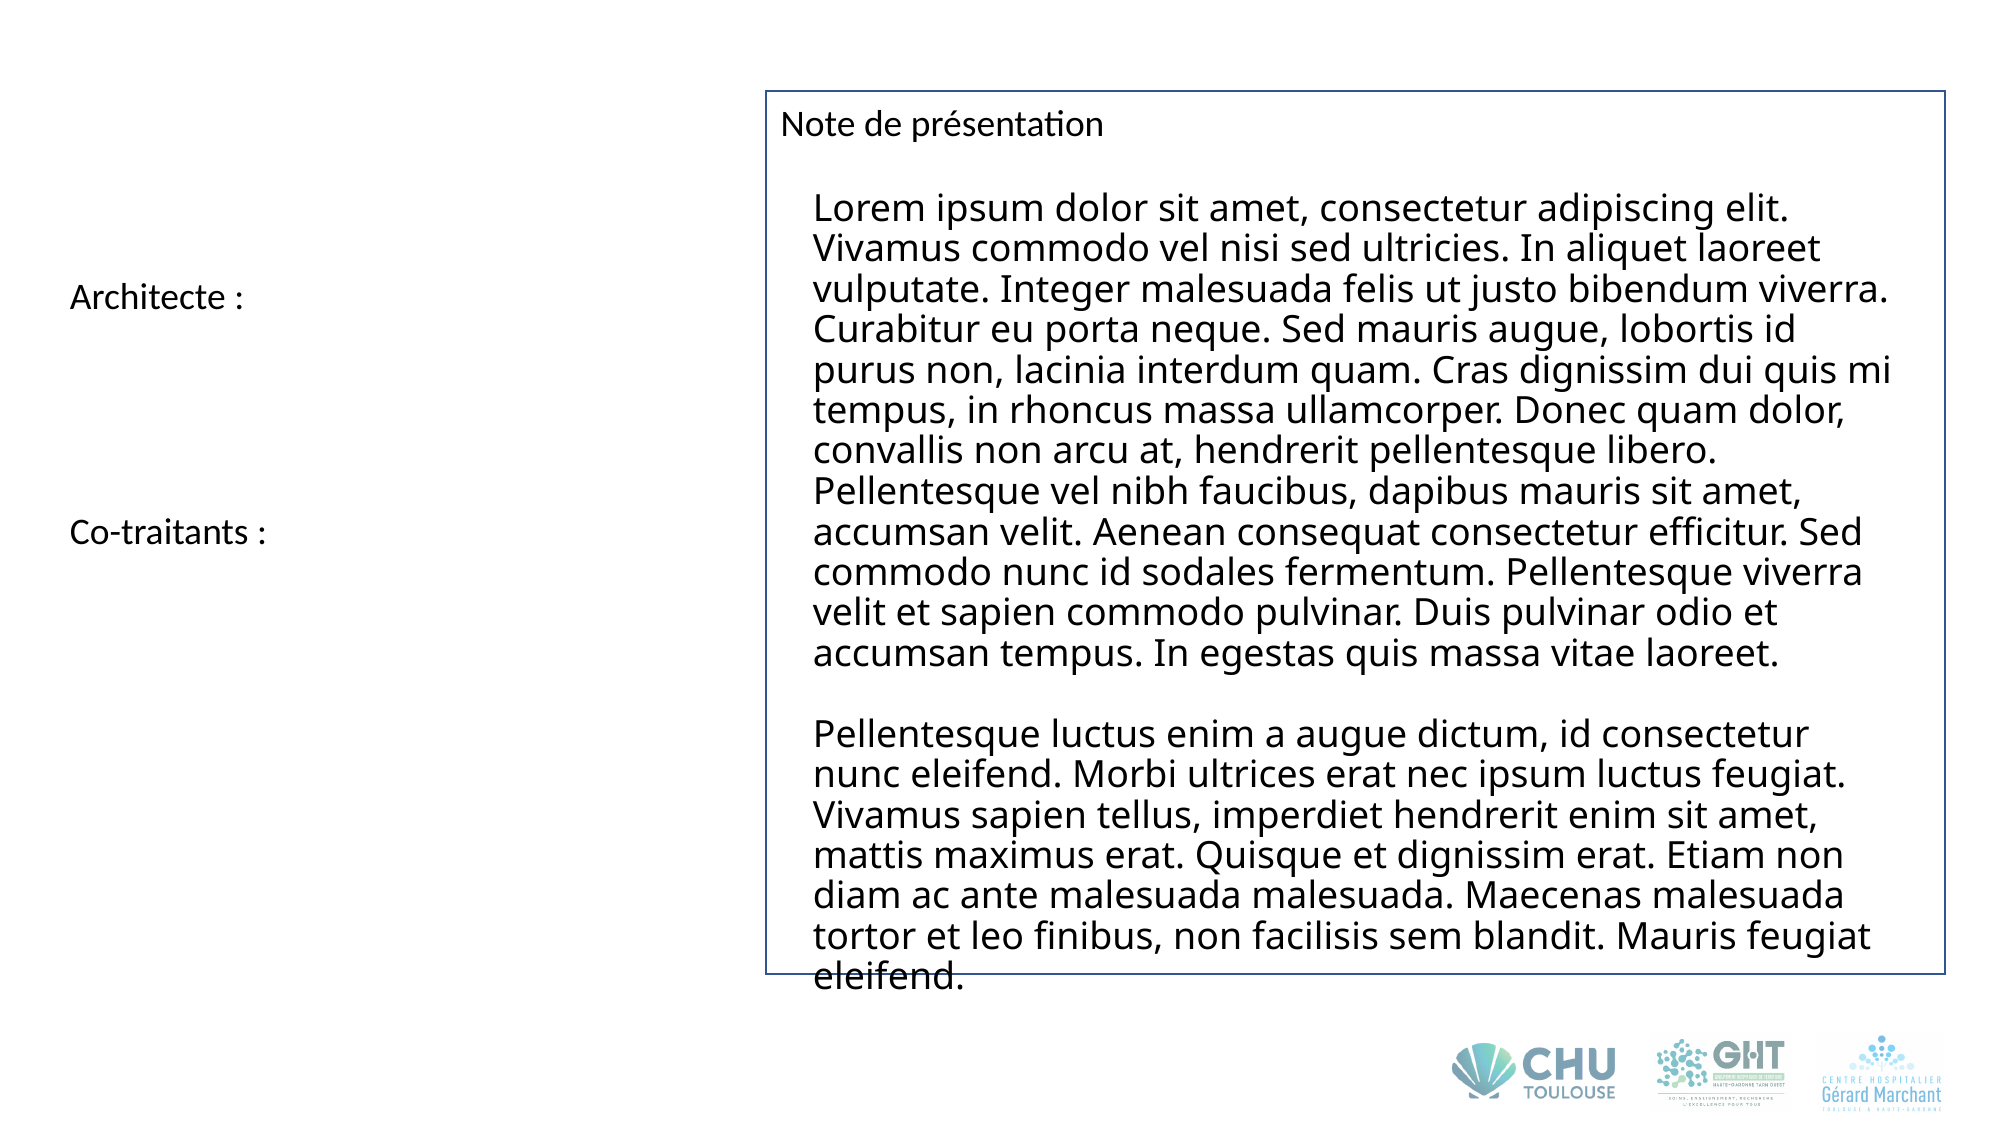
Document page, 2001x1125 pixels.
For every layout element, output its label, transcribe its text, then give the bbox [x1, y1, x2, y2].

list Lorem ipsum dolor sit amet, consectetur adipiscing elit. Vivamus commodo vel nisi sed ultricies. In aliquet laoreet vulputate. Integer malesuada felis ut justo bibendum viverra. Curabitur eu porta neque. Sed mauris augue, lobortis id purus non, lacinia interdum quam. Cras dignissim dui quis mi tempus, in rhoncus massa ullamcorper. Donec quam dolor, convallis non arcu at, hendrerit pellentesque libero. Pellentesque vel nibh faucibus, dapibus mauris sit amet, accumsan velit. Aenean consequat consectetur efficitur. Sed commodo nunc id sodales fermentum. Pellentesque viverra velit et sapien commodo pulvinar. Duis pulvinar odio et accumsan tempus. In egestas quis massa vitae laoreet. Pellentesque luctus enim a augue dictum, id consectetur nunc eleifend. Morbi ultrices erat nec ipsum luctus feugiat. Vivamus sapien tellus, imperdiet hendrerit enim sit amet, mattis maximus erat. Quisque et dignissim erat. Etiam non diam ac ante malesuada malesuada. Maecenas malesuada tortor et leo finibus, non facilisis sem blandit. Mauris feugiat eleifend. [765, 188, 1945, 975]
